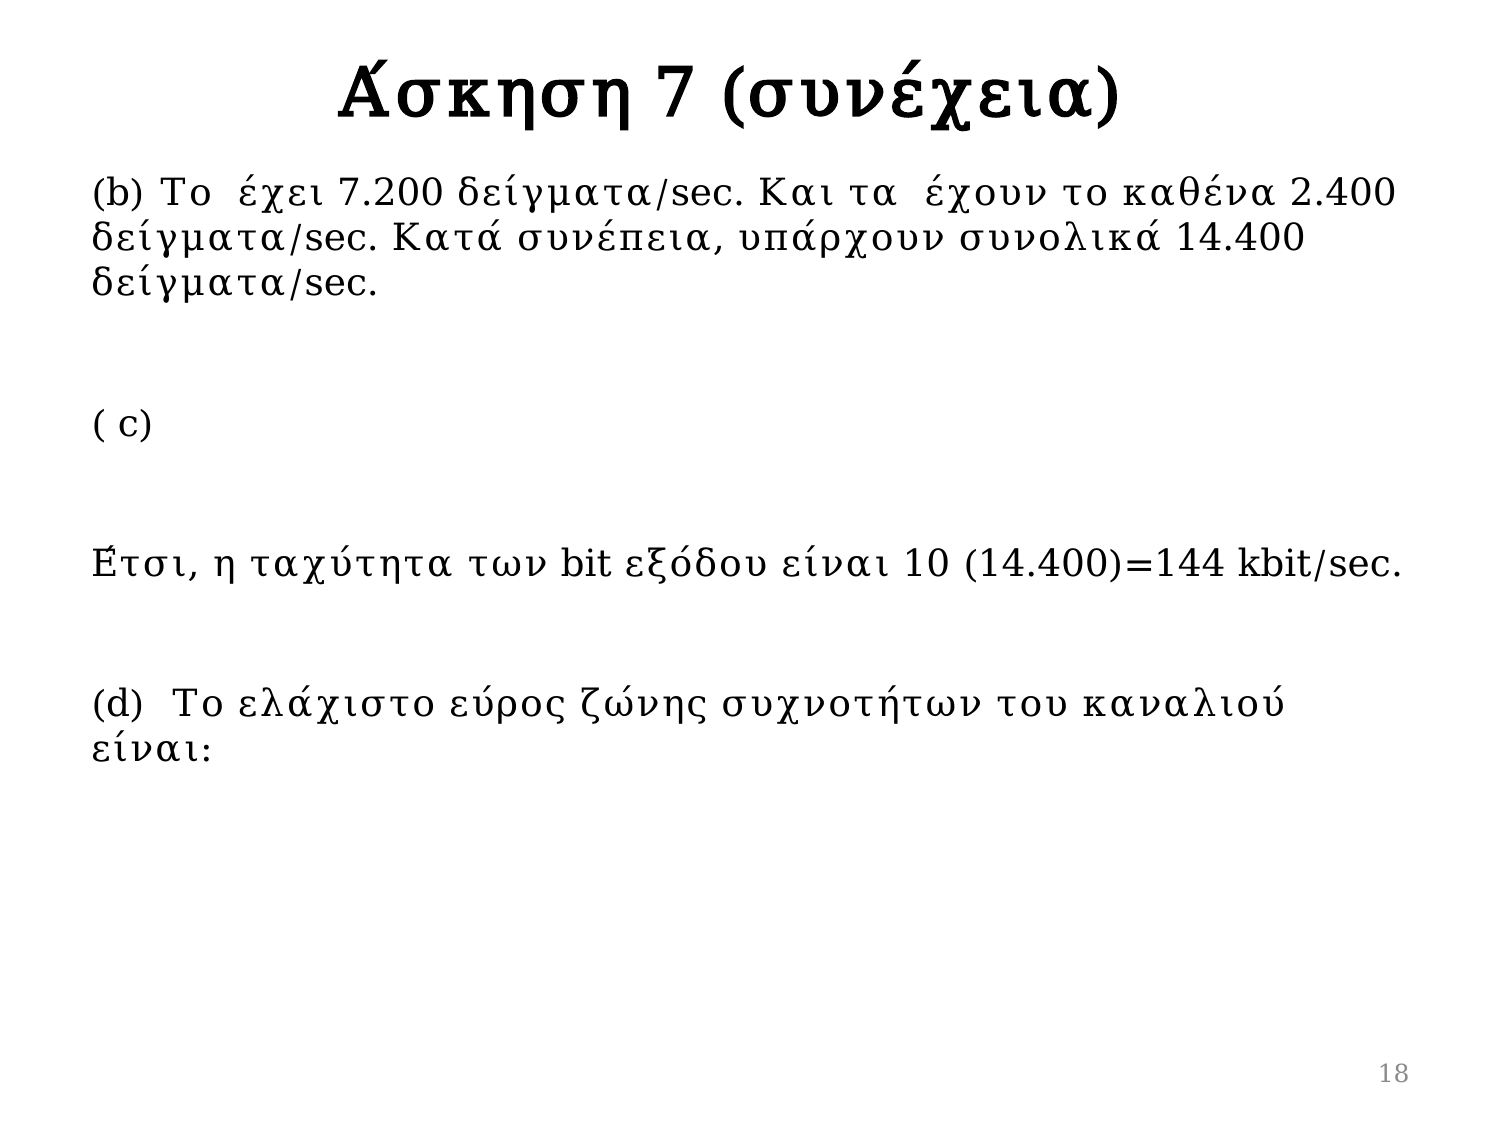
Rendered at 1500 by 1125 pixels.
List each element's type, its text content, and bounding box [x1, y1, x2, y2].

title Άσκηση 7 (συνέχεια) [75, 19, 1425, 159]
slide_number 18 [1222, 1042, 1425, 1103]
